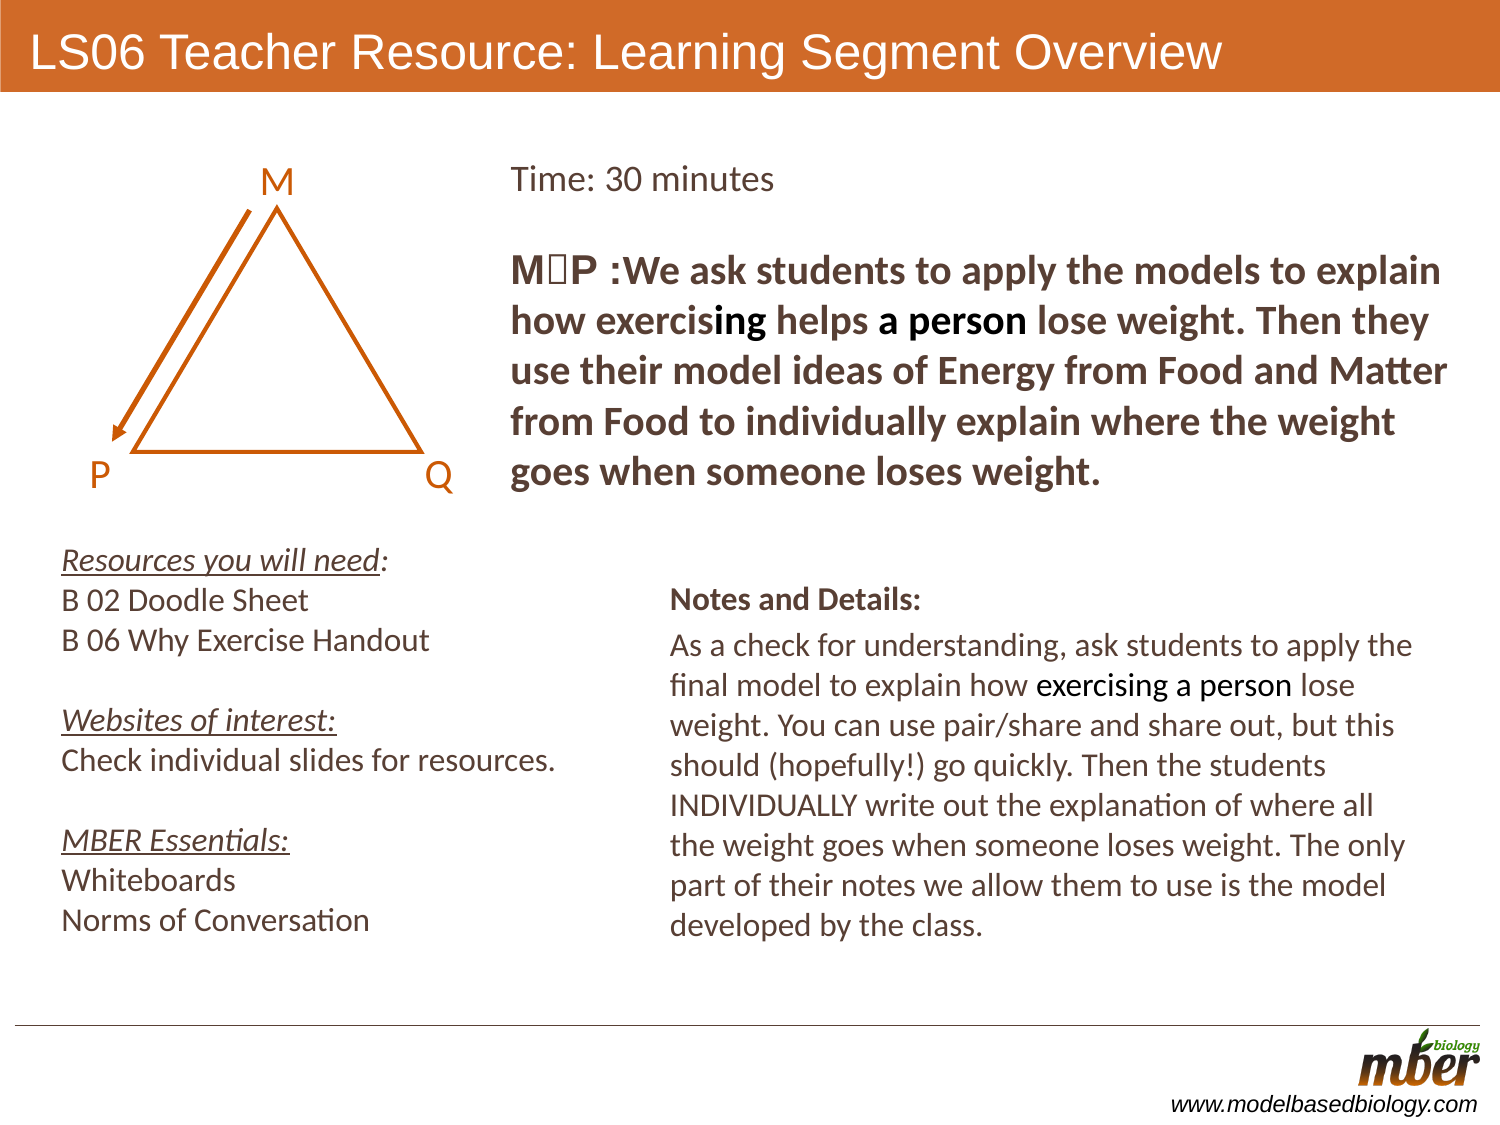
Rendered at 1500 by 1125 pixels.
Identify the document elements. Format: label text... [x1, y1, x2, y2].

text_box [74, 145, 497, 506]
picture [1358, 1028, 1480, 1086]
text_box Notes and Details: As a check for understanding, ask students to apply the final model to explain how exercising a person lose weight. You can use pair/share and share out, but this should (hopefully!) go quickly. Then the students INDIVIDUALLY write out the explanation of where all the weight goes when someone loses weight. The only part of their notes we allow them to use is the model developed by the class. [655, 569, 1429, 1018]
text_box Resources you will need: B 02 Doodle Sheet B 06 Why Exercise Handout Websites of interest: Check individual slides for resources. MBER Essentials: Whiteboards Norms of Conversation [46, 530, 622, 945]
text_box MP :We ask students to apply the models to explain how exercising helps a person lose weight. Then they use their model ideas of Energy from Food and Matter from Food to individually explain where the weight goes when someone loses weight. [495, 235, 1480, 563]
title LS06 Teacher Resource: Learning Segment Overview [14, 11, 1480, 89]
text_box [111, 209, 250, 442]
text_box Time: 30 minutes [498, 146, 950, 206]
